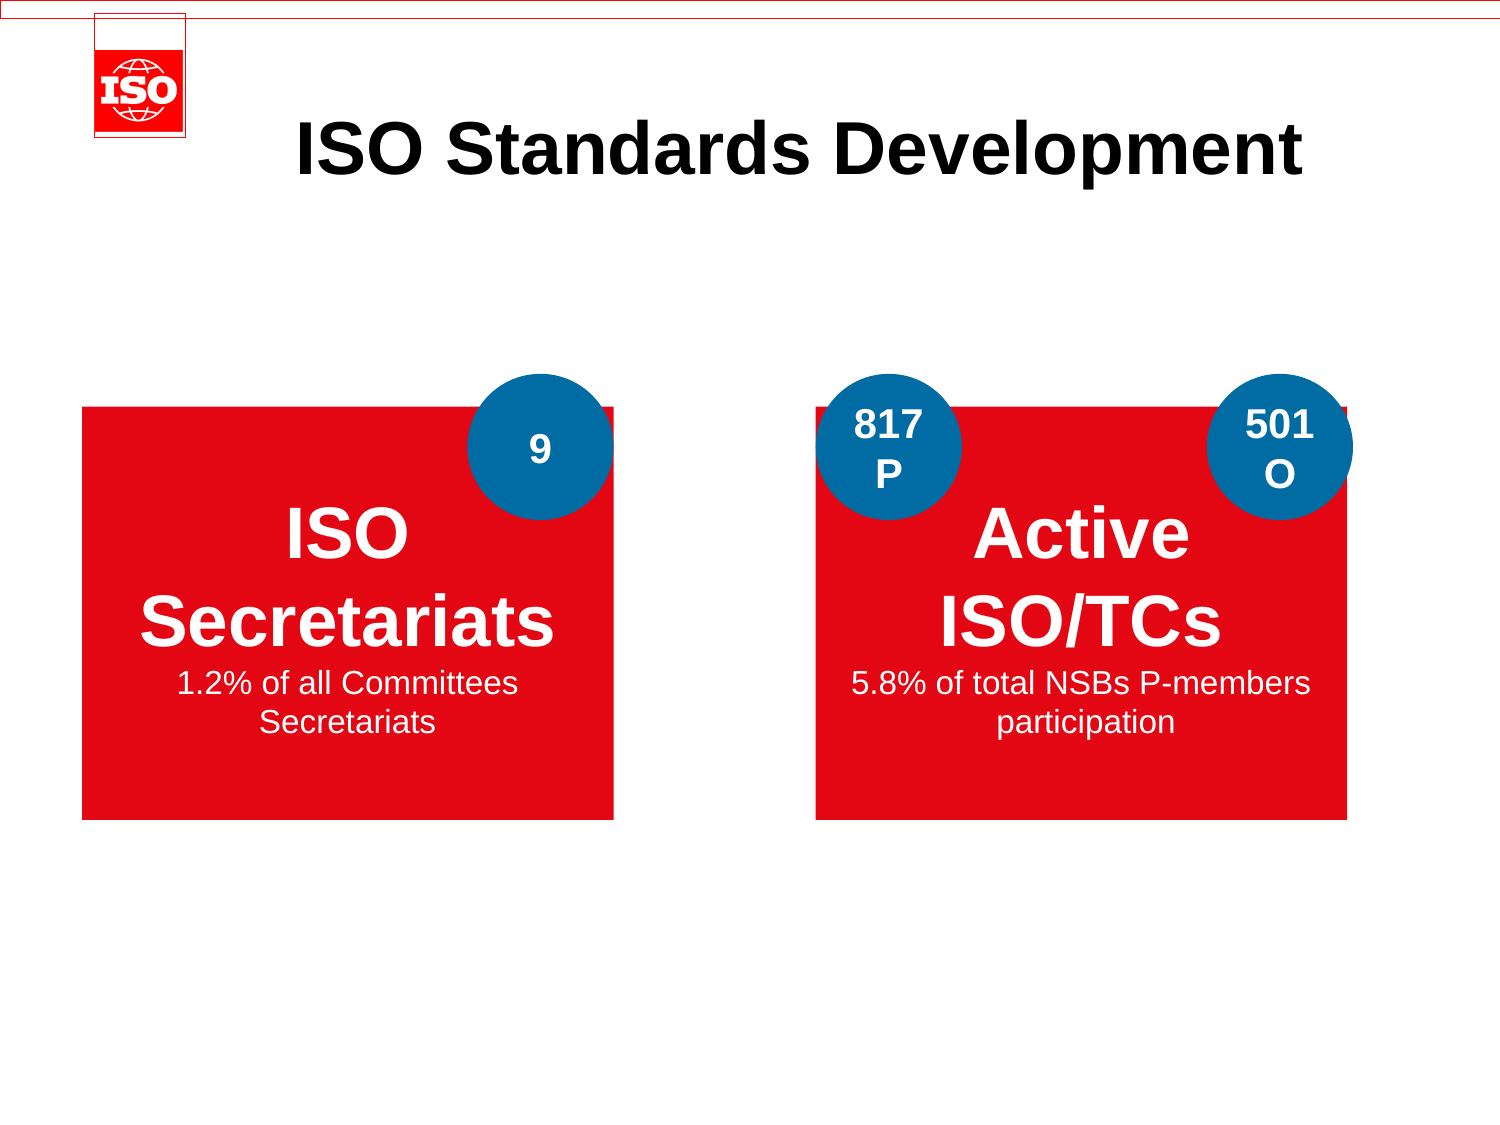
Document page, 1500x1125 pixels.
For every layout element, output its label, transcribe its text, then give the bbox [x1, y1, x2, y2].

title ISO Standards Development [190, 73, 1410, 216]
text_box 9 [465, 371, 616, 523]
text_box Active ISO/TCs 5.8% of total NSBs P-members participation [814, 404, 1349, 822]
text_box ISO Secretariats 1.2% of all Committees Secretariats [80, 404, 616, 822]
text_box 817 P [813, 371, 965, 523]
text_box 501 O [1204, 371, 1356, 523]
